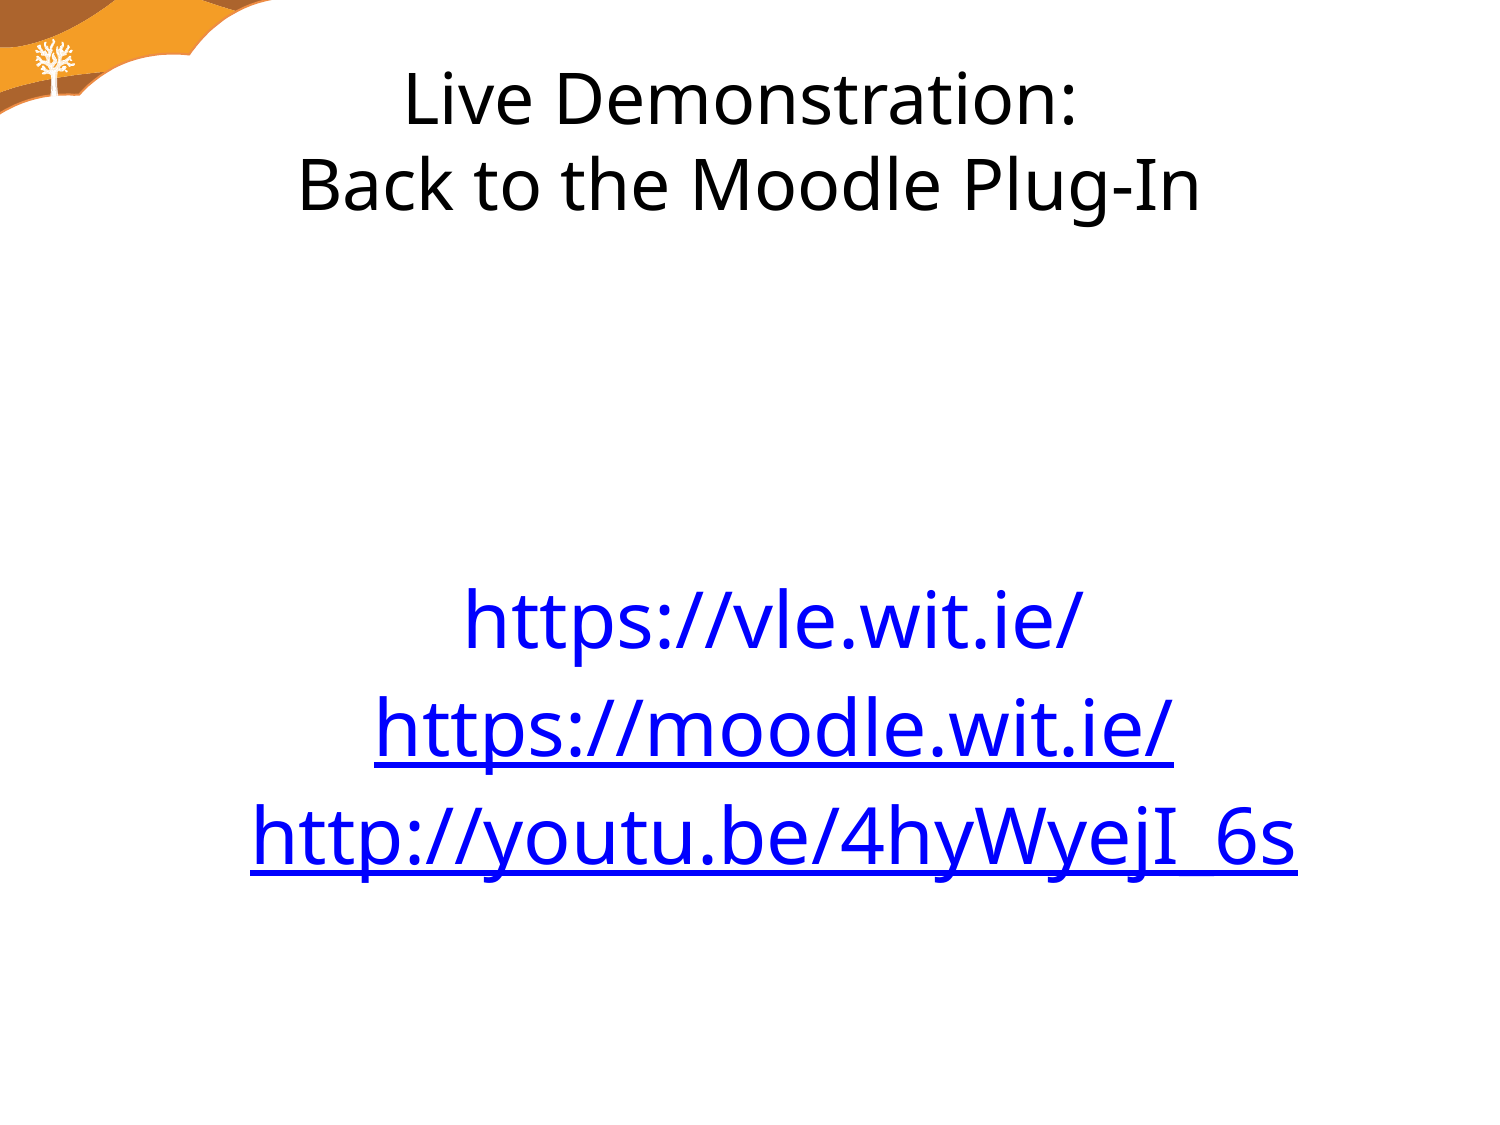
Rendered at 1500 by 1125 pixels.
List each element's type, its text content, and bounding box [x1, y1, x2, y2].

text_box https://vle.wit.ie/ https://moodle.wit.ie/ http://youtu.be/4hyWyejI_6s [100, 562, 1451, 903]
title Live Demonstration: Back to the Moodle Plug-In [75, 45, 1425, 233]
